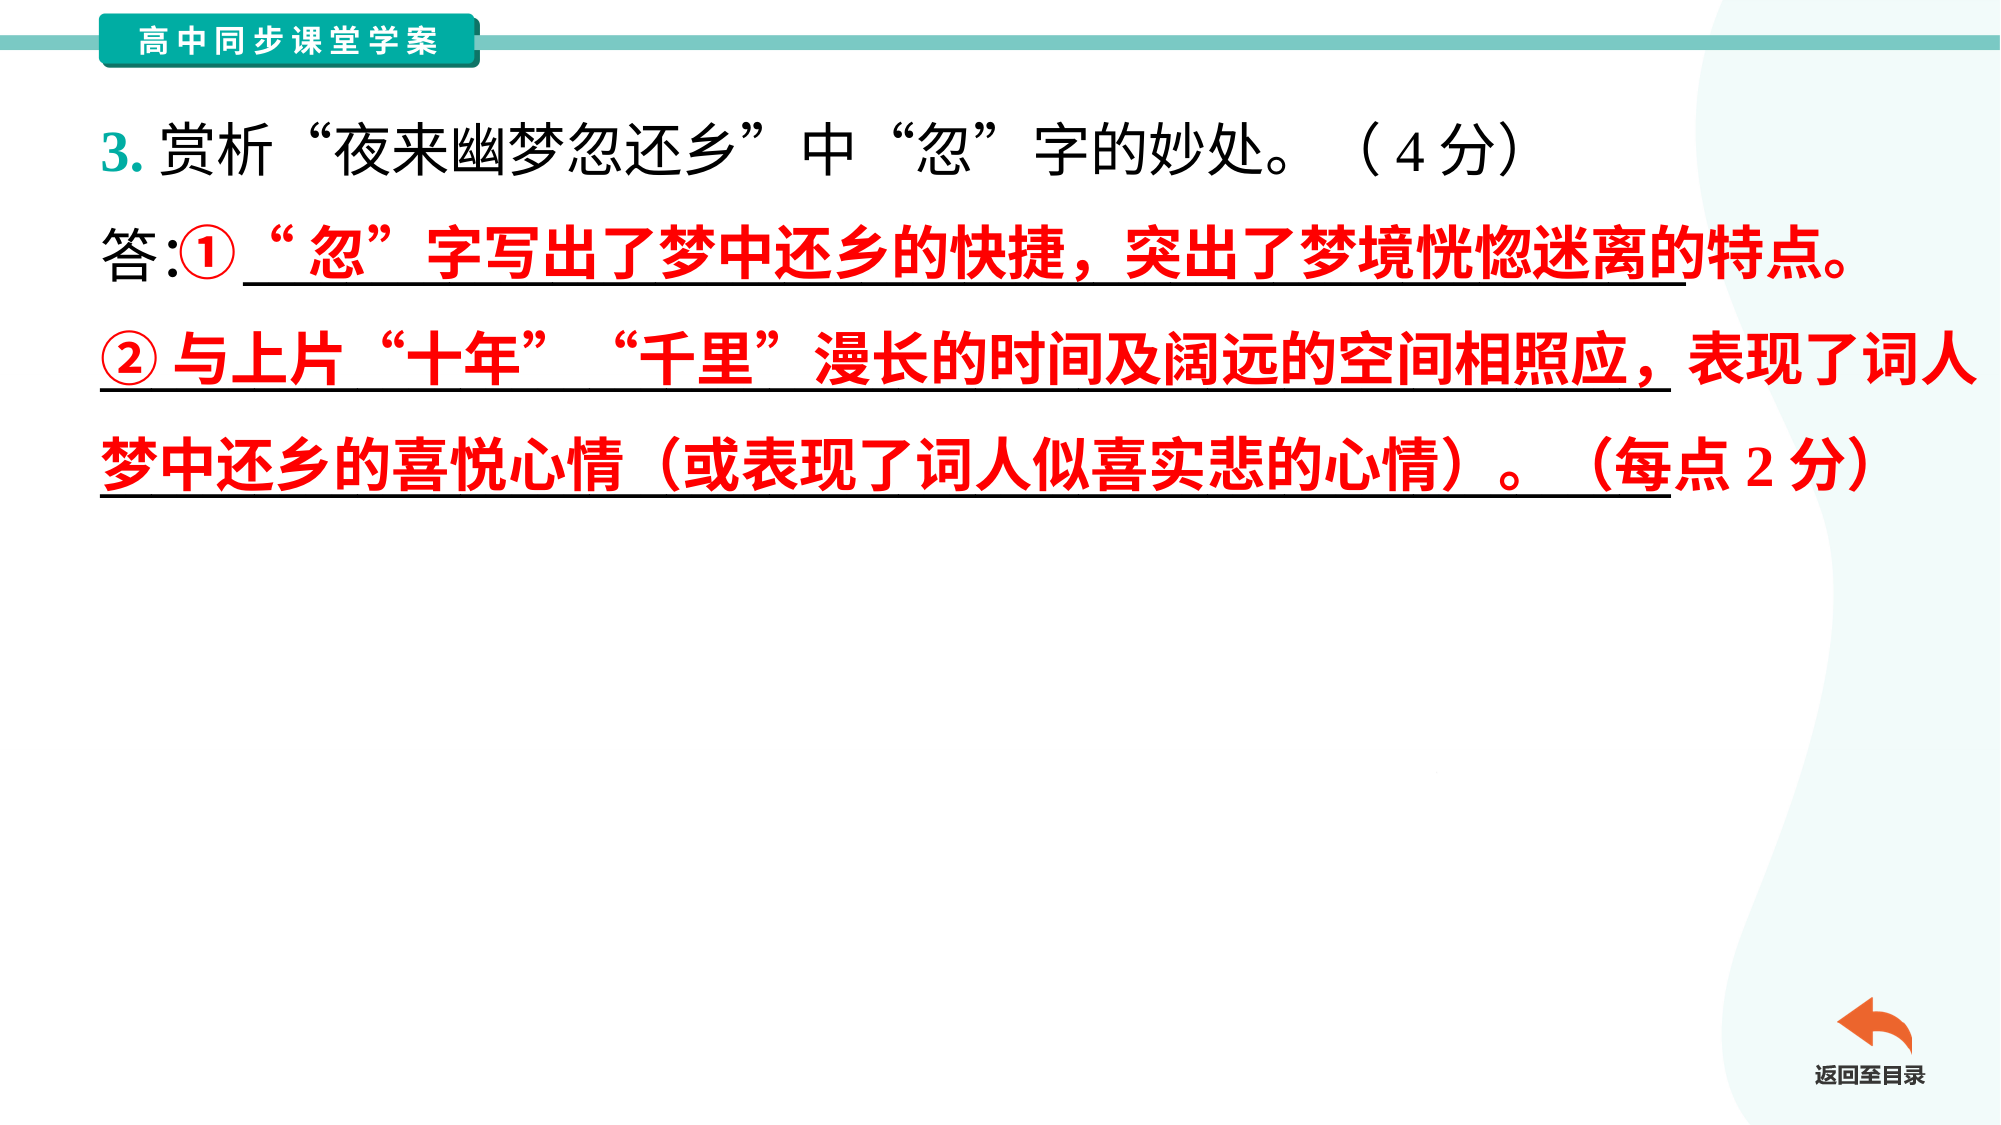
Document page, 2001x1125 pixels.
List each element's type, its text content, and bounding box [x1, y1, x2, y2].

text_box 3.赏析“夜来幽梦忽还乡”中“忽”字的妙处。（4分） 答： ________________________________________________________ _____________________________________________________________ _____________________________________________________________ [100, 76, 1899, 179]
text_box ①“忽”字写出了梦中还乡的快捷，突出了梦境恍惚迷离的特点。 ②与上片“十年”“千里”漫长的时间及阔远的空间相照应，表现了词人 梦中还乡的喜悦心情（或表现了词人似喜实悲的心情）。（每点2分） [100, 179, 1899, 499]
picture [0, 0, 2000, 1125]
